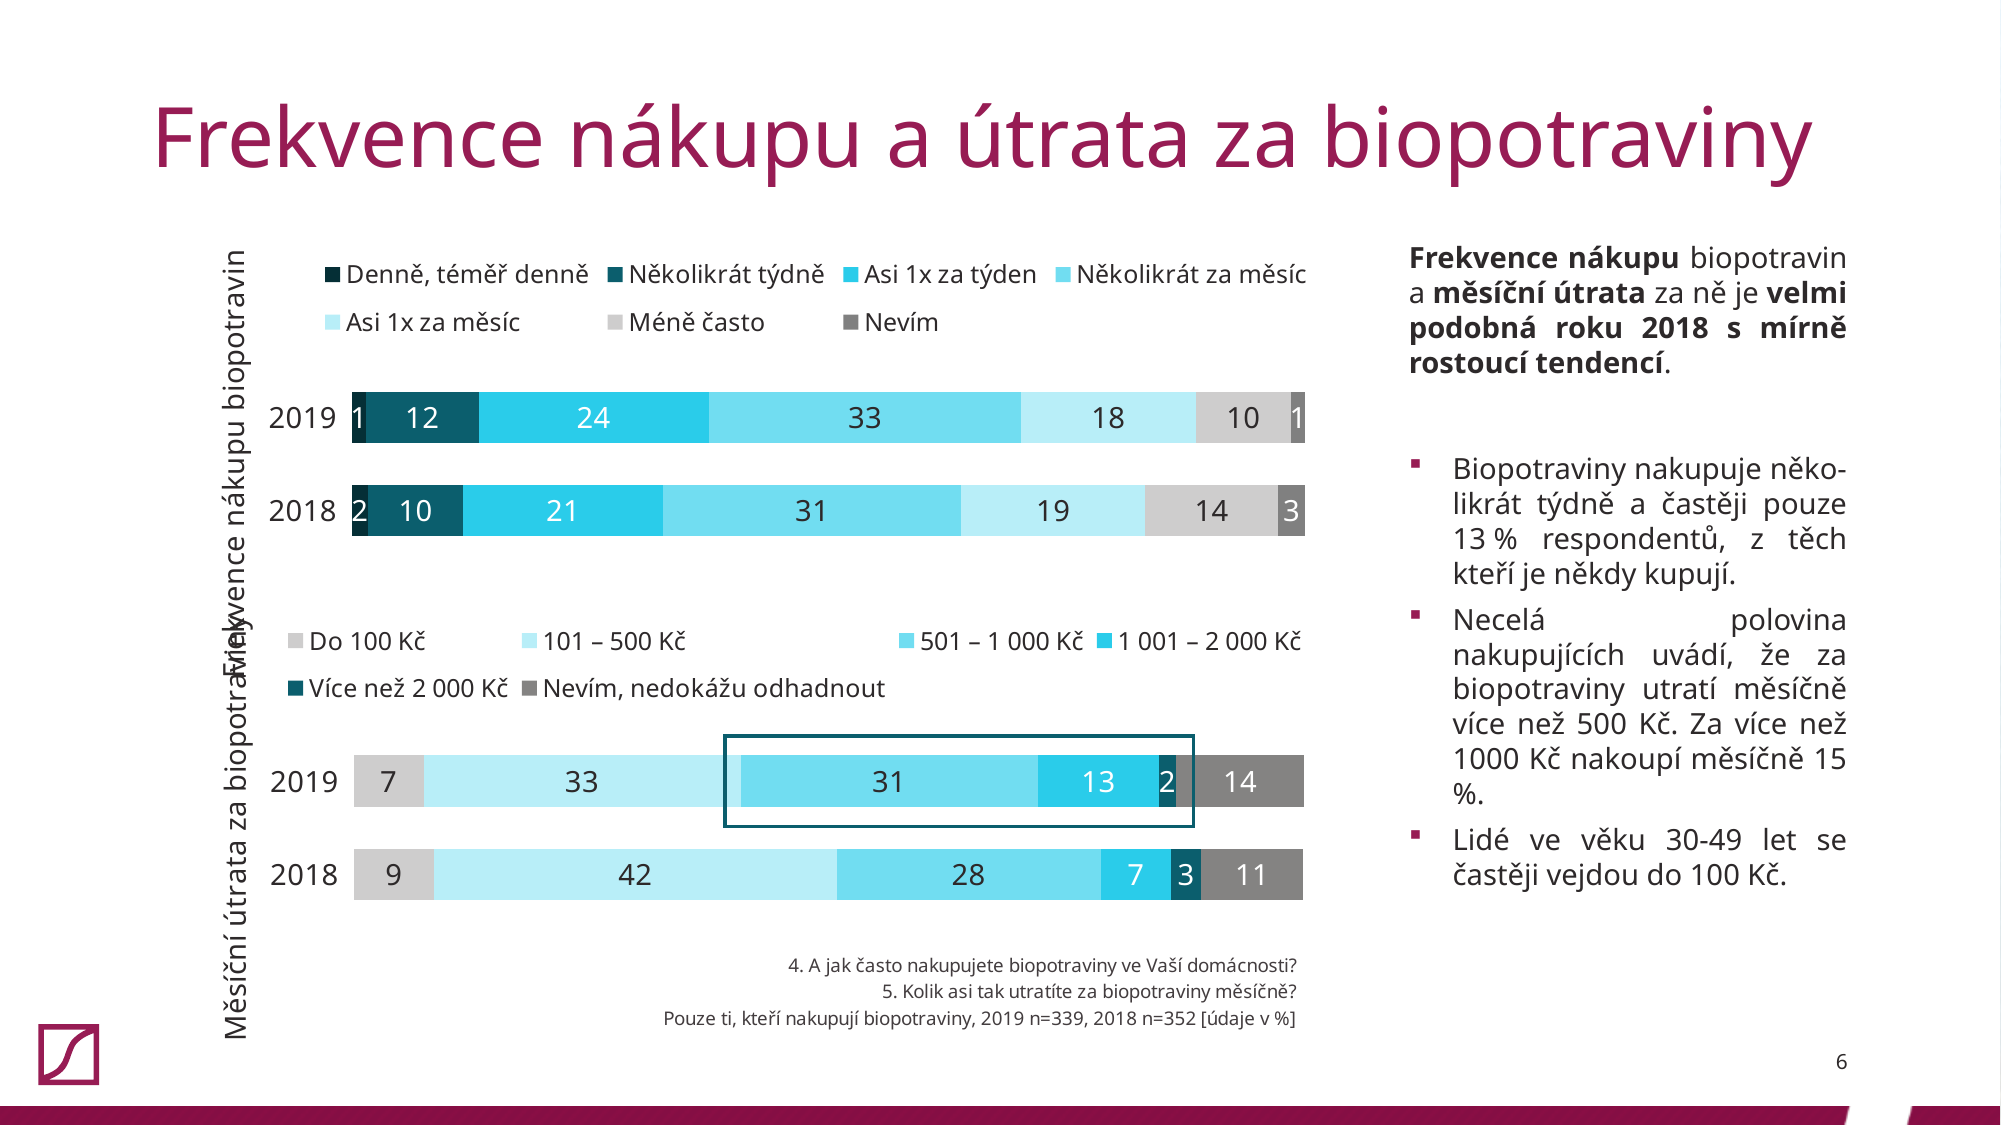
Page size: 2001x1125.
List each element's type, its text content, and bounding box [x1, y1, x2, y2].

title Frekvence nákupu a útrata za biopotraviny [135, 59, 1940, 222]
slide_number 6 [1639, 1043, 1863, 1085]
picture [0, 0, 2001, 1125]
list Frekvence nákupu biopotravin a měsíční útrata za ně je velmi podobná roku 2018 s mírně rostoucí tendencí. Biopotraviny nakupuje něko-likrát týdně a častěji pouze 13 % respondentů, z těch kteří je někdy kupují. Necelá polovina nakupujících uvádí, že za biopotraviny utratí měsíčně více než 500 Kč. Za více než 1000 Kč nakoupí měsíčně 15 %. Lidé ve věku 30-49 let se častěji vejdou do 100 Kč. [1751, 232, 1863, 1043]
chart [90, 192, 1751, 1048]
